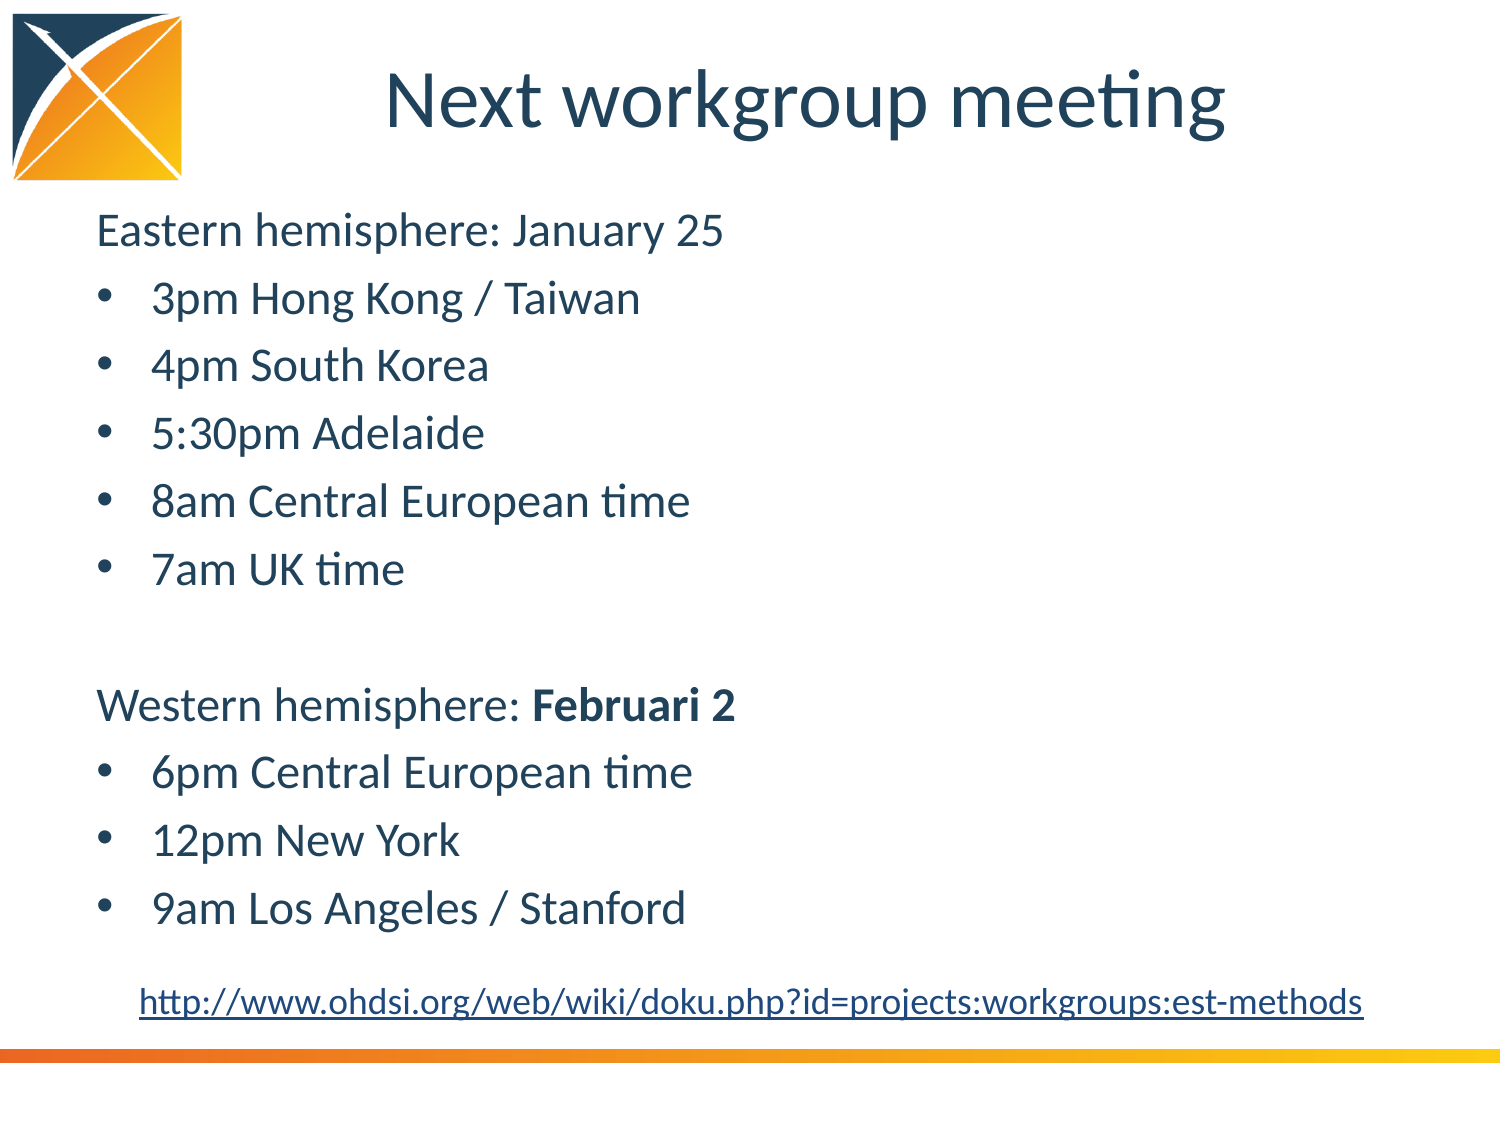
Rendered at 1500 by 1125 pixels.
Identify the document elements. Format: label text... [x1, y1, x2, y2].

title Next workgroup meeting [187, 24, 1425, 163]
text_box http://www.ohdsi.org/web/wiki/doku.php?id=projects:workgroups:est-methods [123, 969, 1387, 1030]
list Eastern hemisphere: January 25 3pm Hong Kong / Taiwan 4pm South Korea 5:30pm Adelaide 8am Central European time 7am UK time Western hemisphere: Februari 2 6pm Central European time 12pm New York 9am Los Angeles / Stanford [81, 190, 1432, 947]
picture [0, 0, 206, 200]
